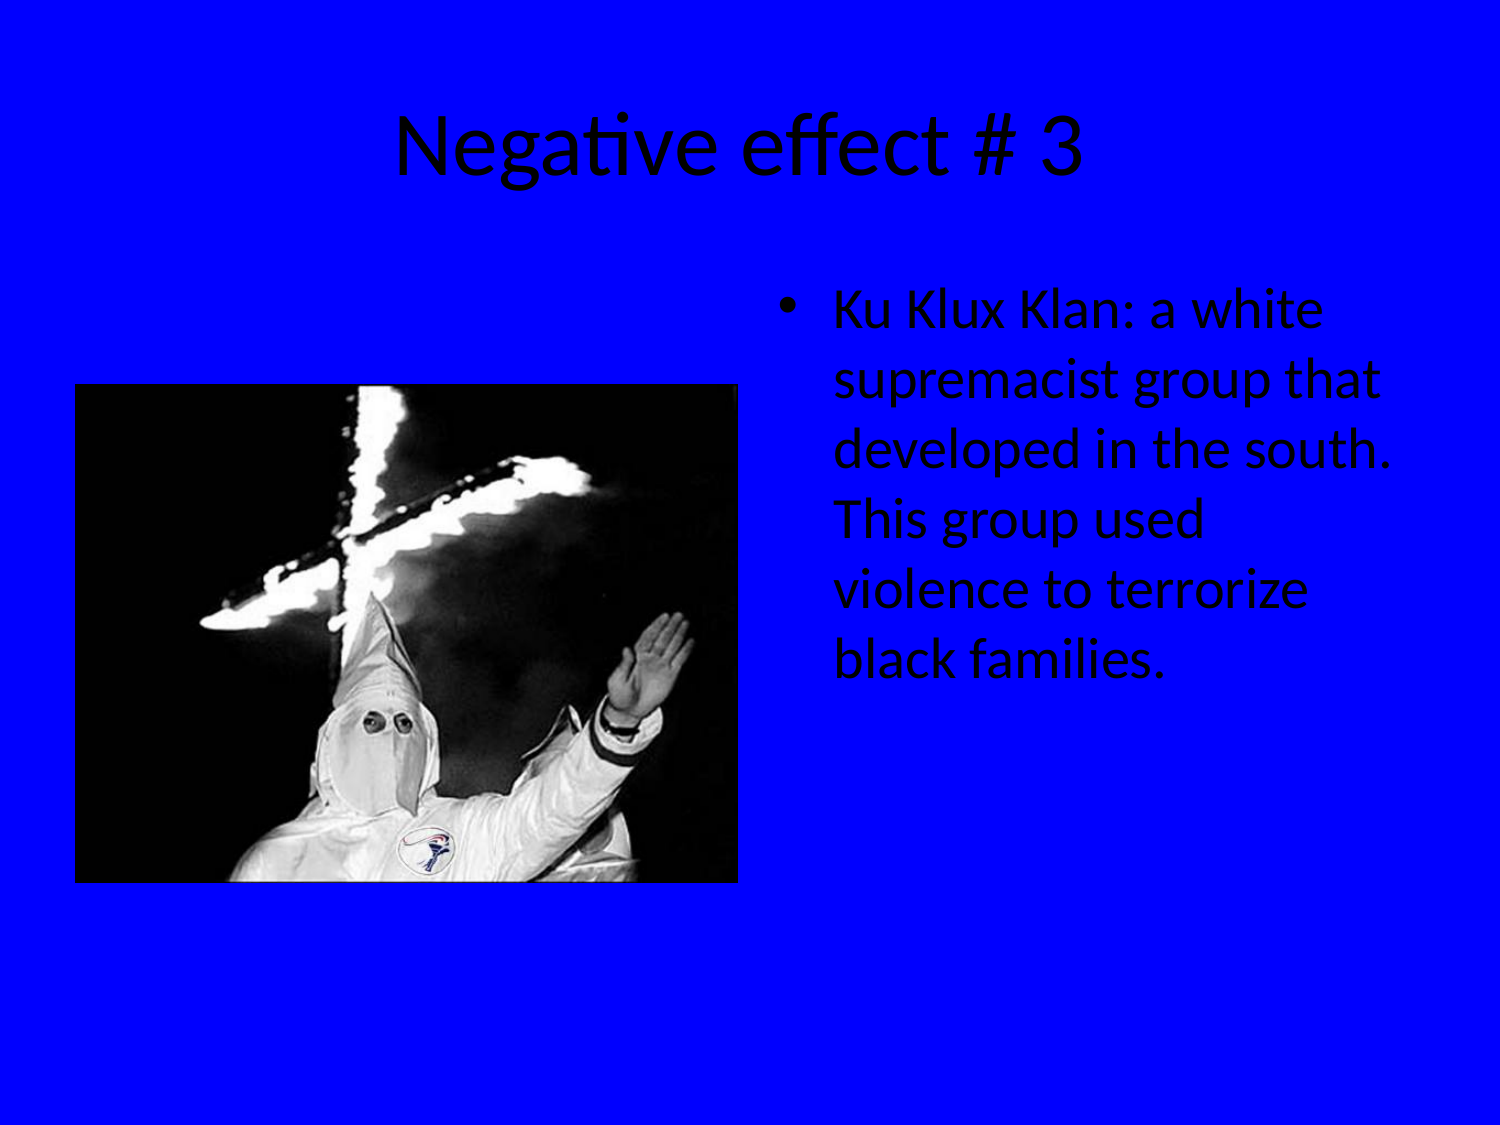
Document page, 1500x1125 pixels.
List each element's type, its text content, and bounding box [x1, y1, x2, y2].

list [74, 262, 738, 1006]
list Ku Klux Klan: a white supremacist group that developed in the south. This group used violence to terrorize black families. [762, 262, 1425, 1005]
title Negative effect # 3 [75, 45, 1425, 233]
